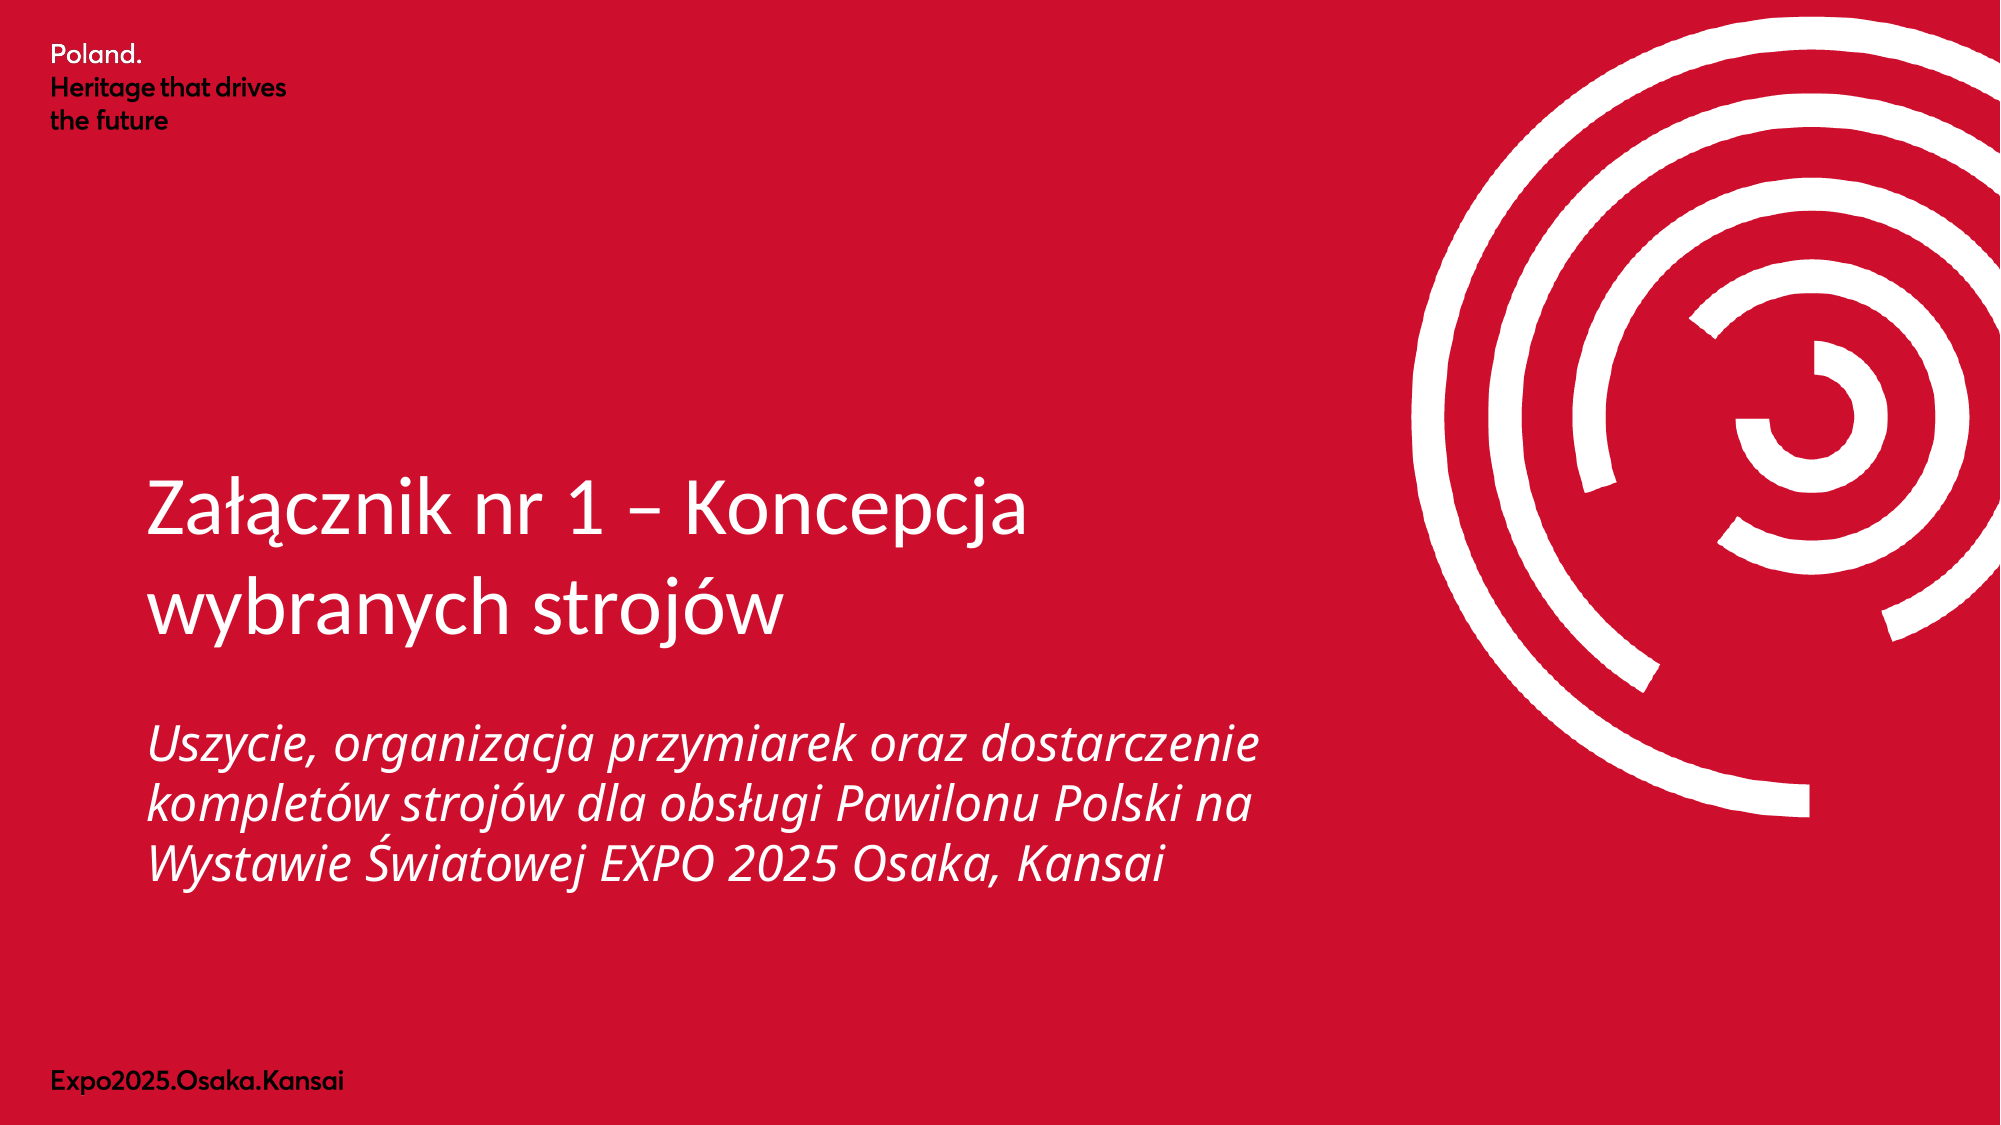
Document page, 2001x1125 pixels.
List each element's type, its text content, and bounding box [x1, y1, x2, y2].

picture [1, 1041, 392, 1115]
picture [1, 23, 392, 161]
picture [1277, 0, 2000, 951]
text_box Załącznik nr 1 – Koncepcja wybranych strojów Uszycie, organizacja przymiarek oraz dostarczenie kompletów strojów dla obsługi Pawilonu Polski na Wystawie Światowej EXPO 2025 Osaka, Kansai [131, 443, 1277, 899]
